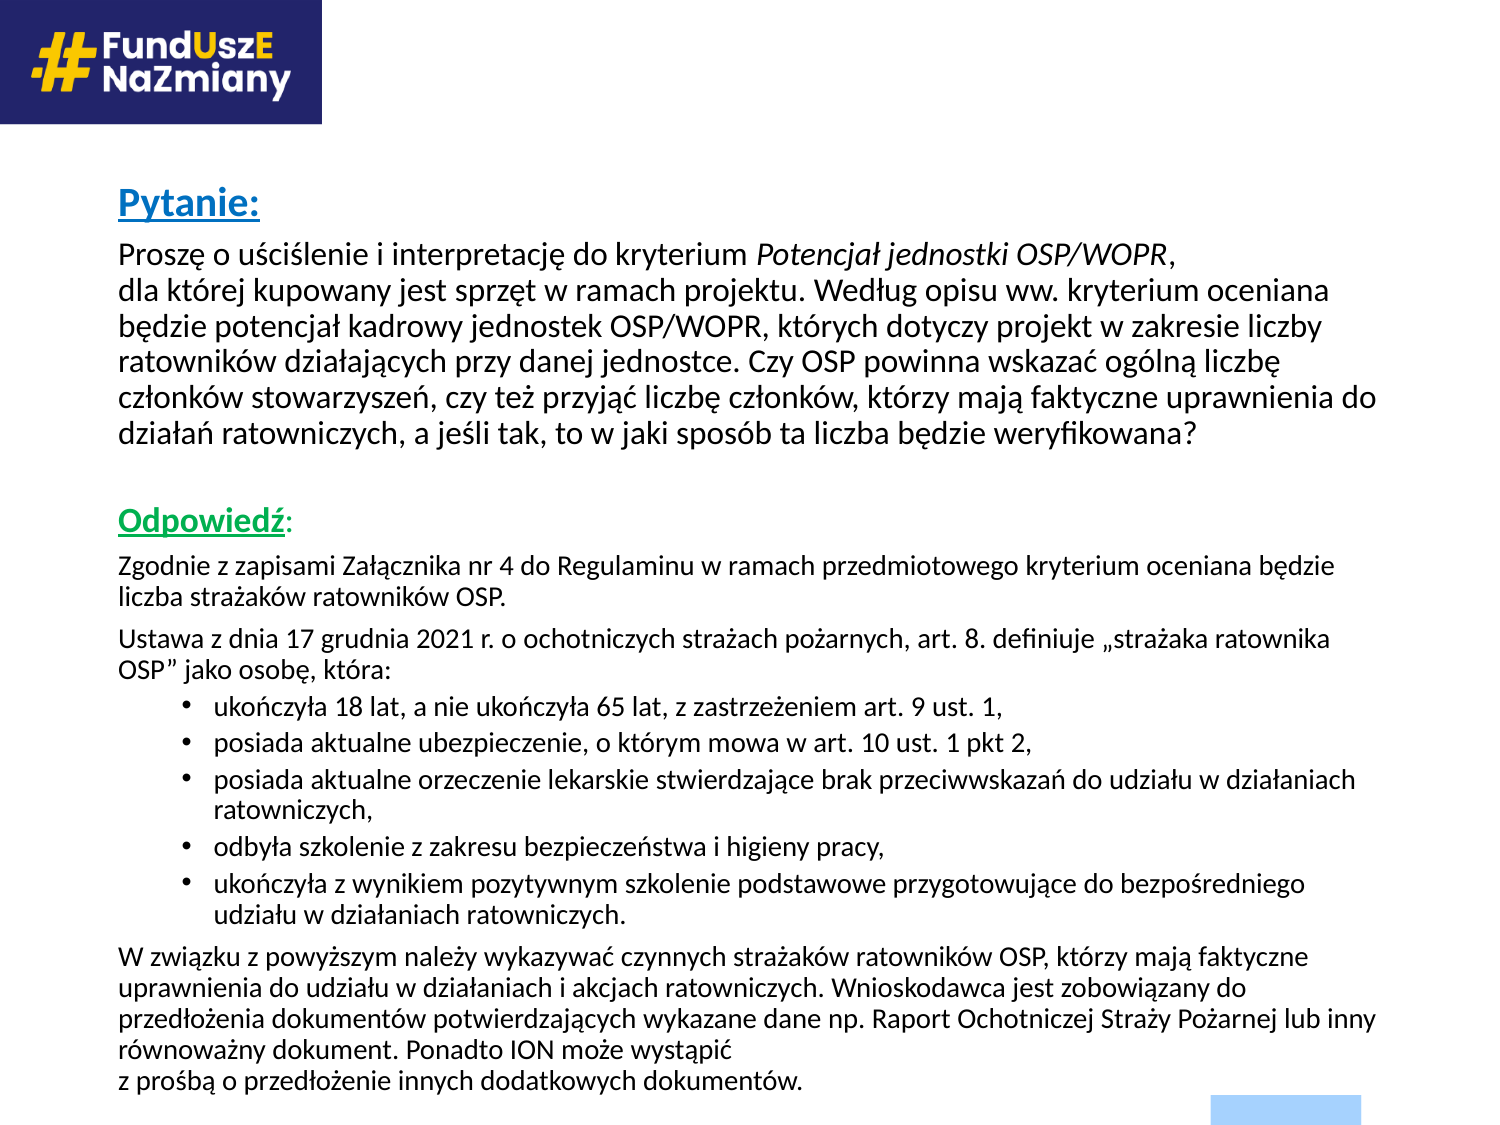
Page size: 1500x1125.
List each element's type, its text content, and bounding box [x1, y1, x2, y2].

list Odpowiedź: Zgodnie z zapisami Załącznika nr 4 do Regulaminu w ramach przedmiotowego kryterium oceniana będzie liczba strażaków ratowników OSP. Ustawa z dnia 17 grudnia 2021 r. o ochotniczych strażach pożarnych, art. 8. definiuje „strażaka ratownika OSP” jako osobę, która: ukończyła 18 lat, a nie ukończyła 65 lat, z zastrzeżeniem art. 9 ust. 1, posiada aktualne ubezpieczenie, o którym mowa w art. 10 ust. 1 pkt 2, posiada aktualne orzeczenie lekarskie stwierdzające brak przeciwwskazań do udziału w działaniach ratowniczych, odbyła szkolenie z zakresu bezpieczeństwa i higieny pracy, ukończyła z wynikiem pozytywnym szkolenie podstawowe przygotowujące do bezpośredniego udziału w działaniach ratowniczych. W związku z powyższym należy wykazywać czynnych strażaków ratowników OSP, którzy mają faktyczne uprawnienia do udziału w działaniach i akcjach ratowniczych. Wnioskodawca jest zobowiązany do przedłożenia dokumentów potwierdzających wykazane dane np. Raport Ochotniczej Straży Pożarnej lub inny równoważny dokument. Ponadto ION może wystąpić z prośbą o przedłożenie innych dodatkowych dokumentów. [103, 451, 1397, 1116]
picture [0, 0, 1500, 1125]
title Pytanie: Proszę o uściślenie i interpretację do kryterium Potencjał jednostki OSP/WOPR, dla której kupowany jest sprzęt w ramach projektu. Według opisu ww. kryterium oceniana będzie potencjał kadrowy jednostek OSP/WOPR, których dotyczy projekt w zakresie liczby ratowników działających przy danej jednostce. Czy OSP powinna wskazać ogólną liczbę członków stowarzyszeń, czy też przyjąć liczbę członków, którzy mają faktyczne uprawnienia do działań ratowniczych, a jeśli tak, to w jaki sposób ta liczba będzie weryfikowana? [103, 197, 1397, 377]
